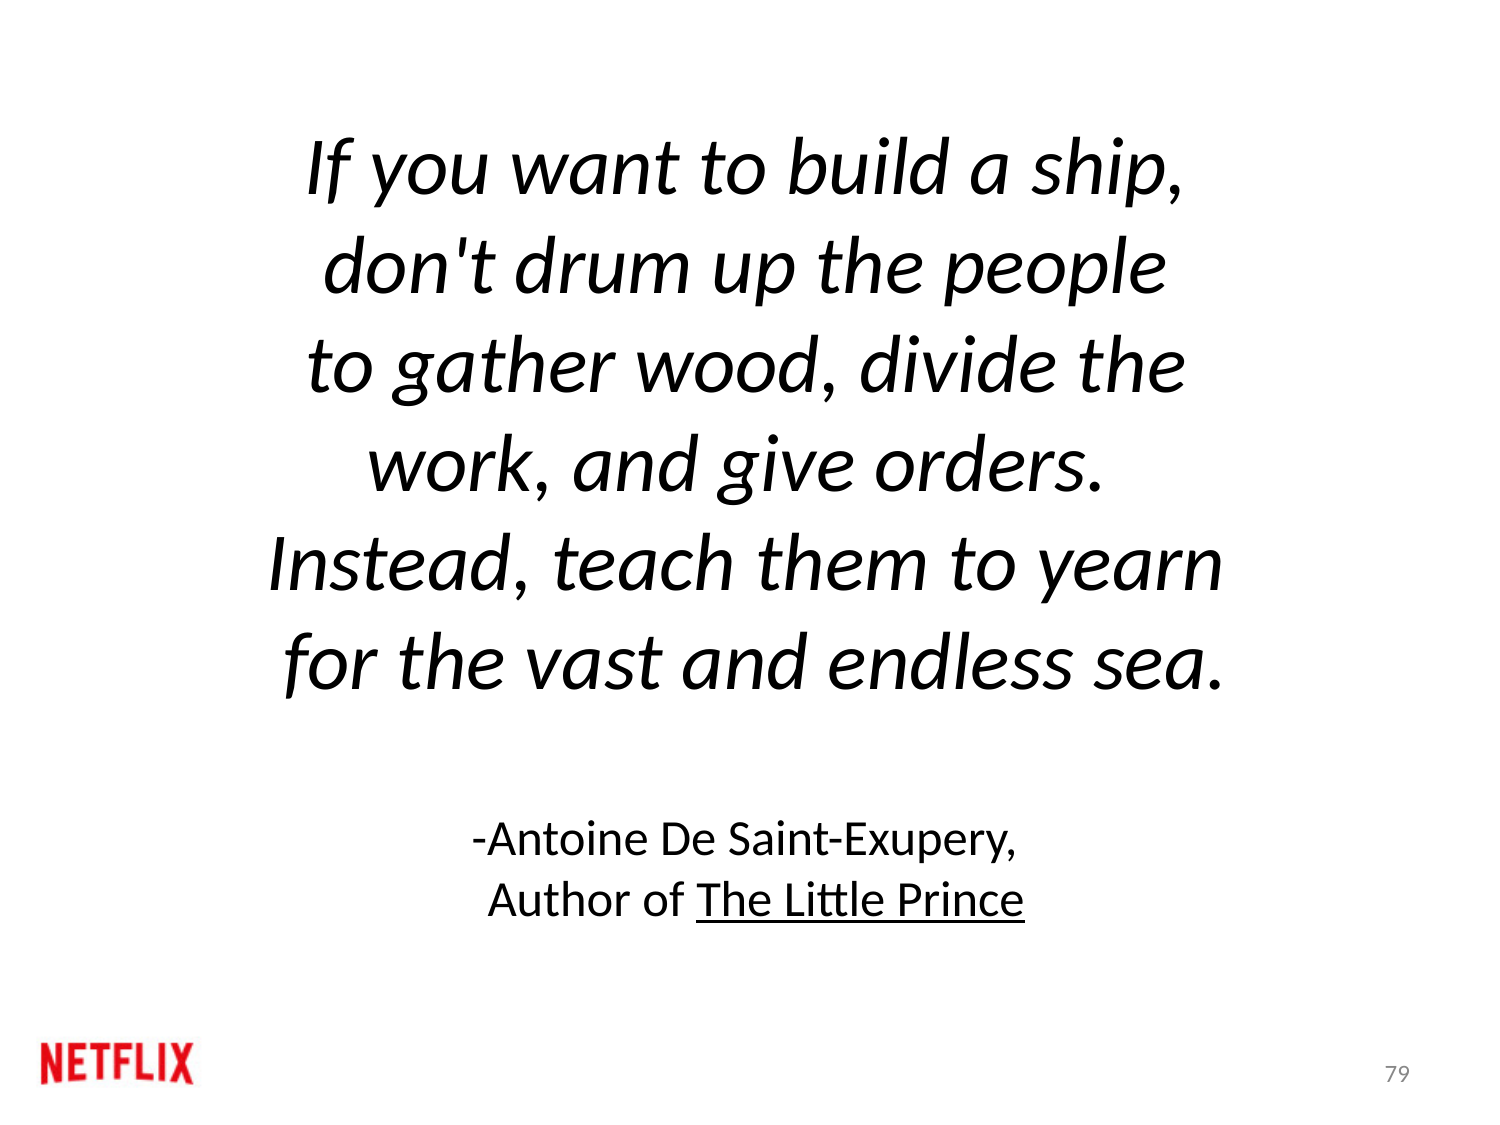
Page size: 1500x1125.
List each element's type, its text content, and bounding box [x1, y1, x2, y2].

slide_number ‹#› [1074, 1042, 1425, 1103]
title If you want to build a ship, don't drum up the people to gather wood, divide the work, and give orders. Instead, teach them to yearn for the vast and endless sea. -Antoine De Saint-Exupery, Author of The Little Prince [87, 349, 1425, 591]
picture [24, 1024, 211, 1104]
